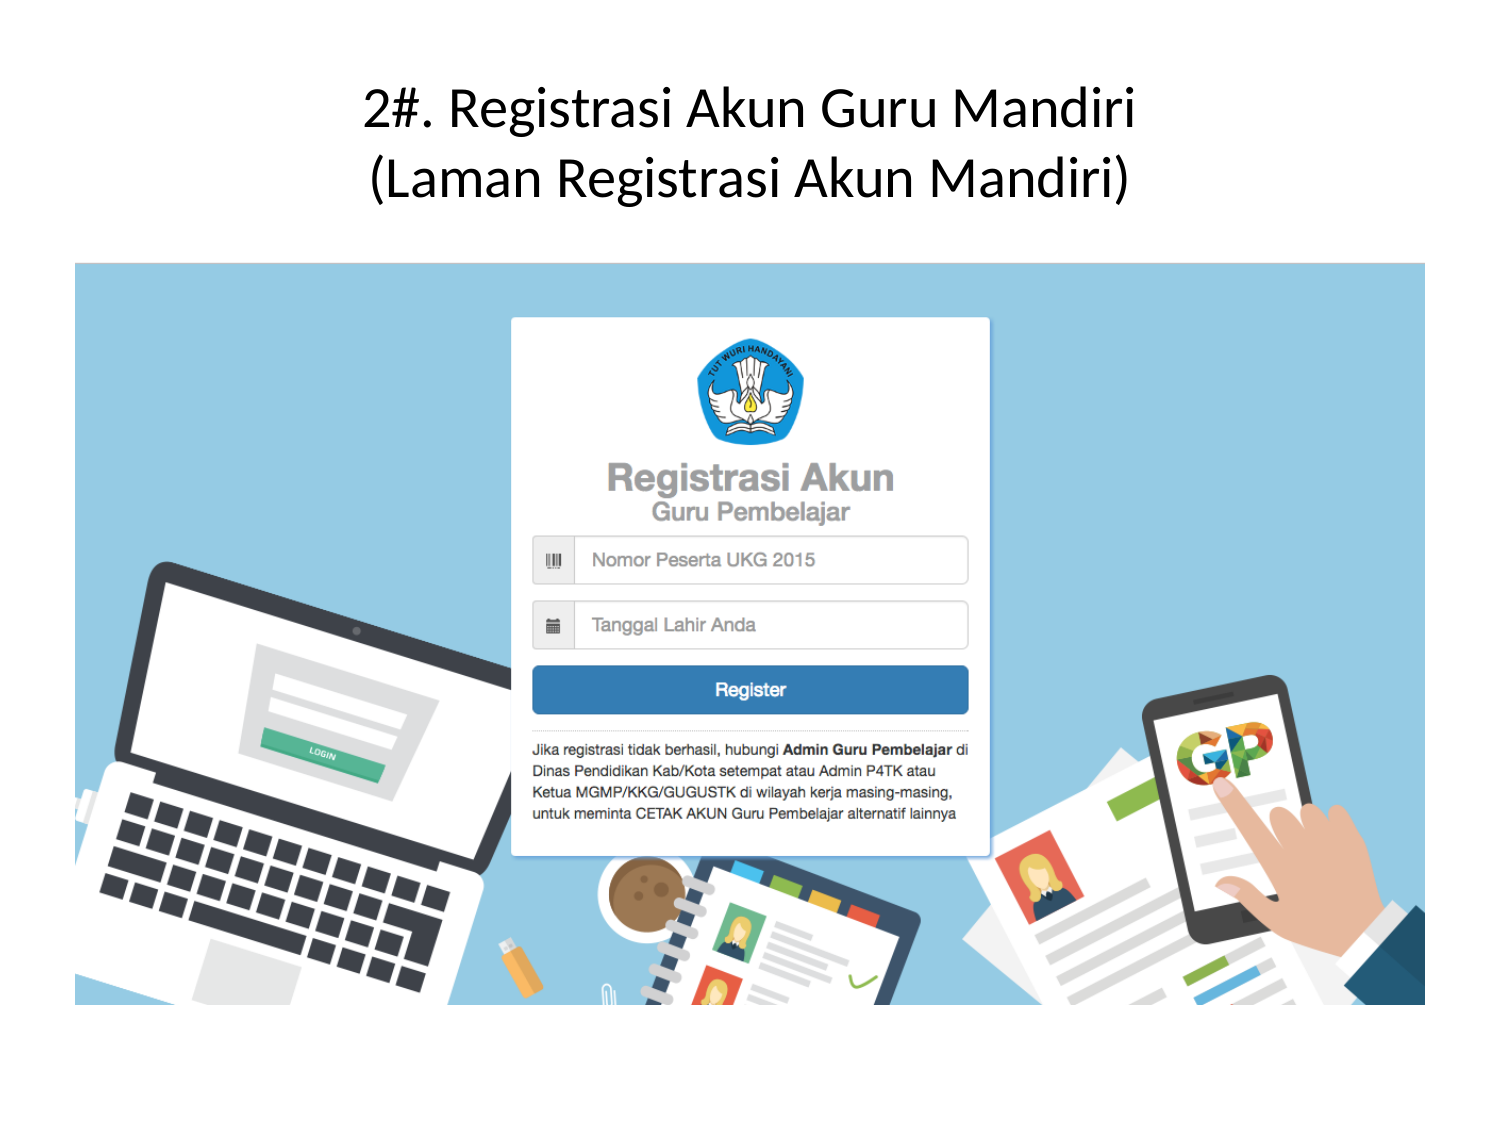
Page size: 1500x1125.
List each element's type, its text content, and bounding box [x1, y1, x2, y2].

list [74, 262, 1426, 1006]
title 2#. Registrasi Akun Guru Mandiri (Laman Registrasi Akun Mandiri) [75, 45, 1425, 233]
